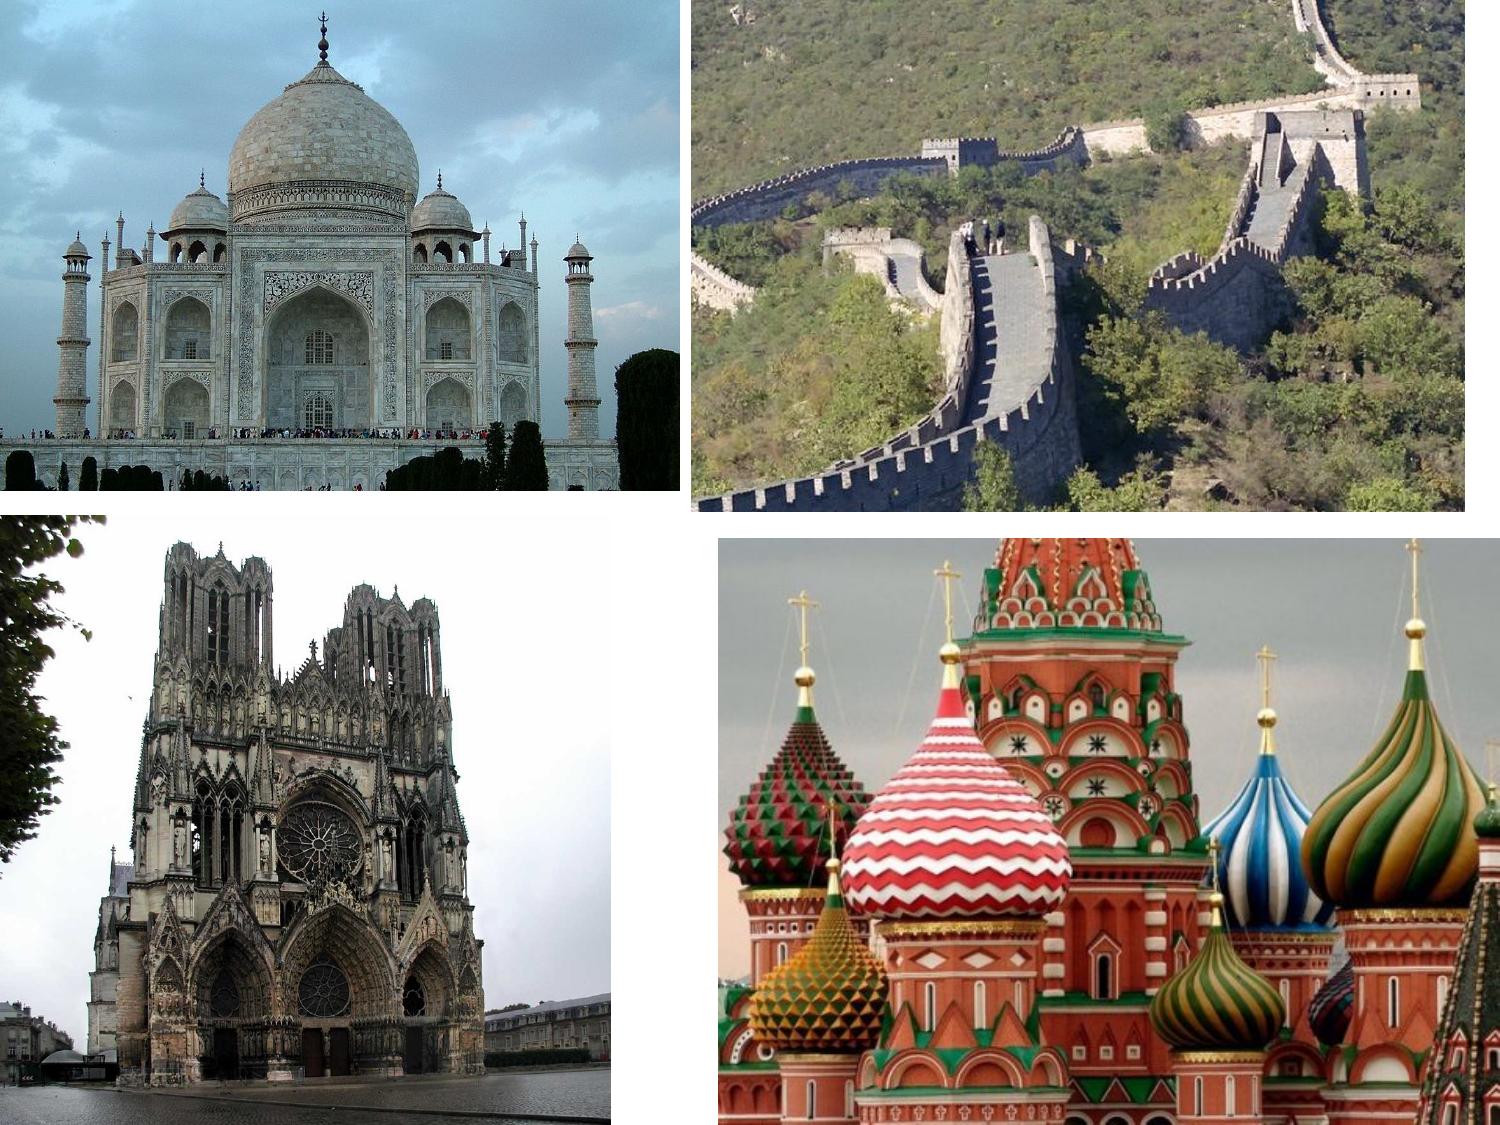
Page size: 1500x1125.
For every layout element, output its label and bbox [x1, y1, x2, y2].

list [718, 538, 1500, 1125]
picture [691, 0, 1466, 512]
picture [0, 0, 680, 492]
picture [0, 515, 611, 1125]
